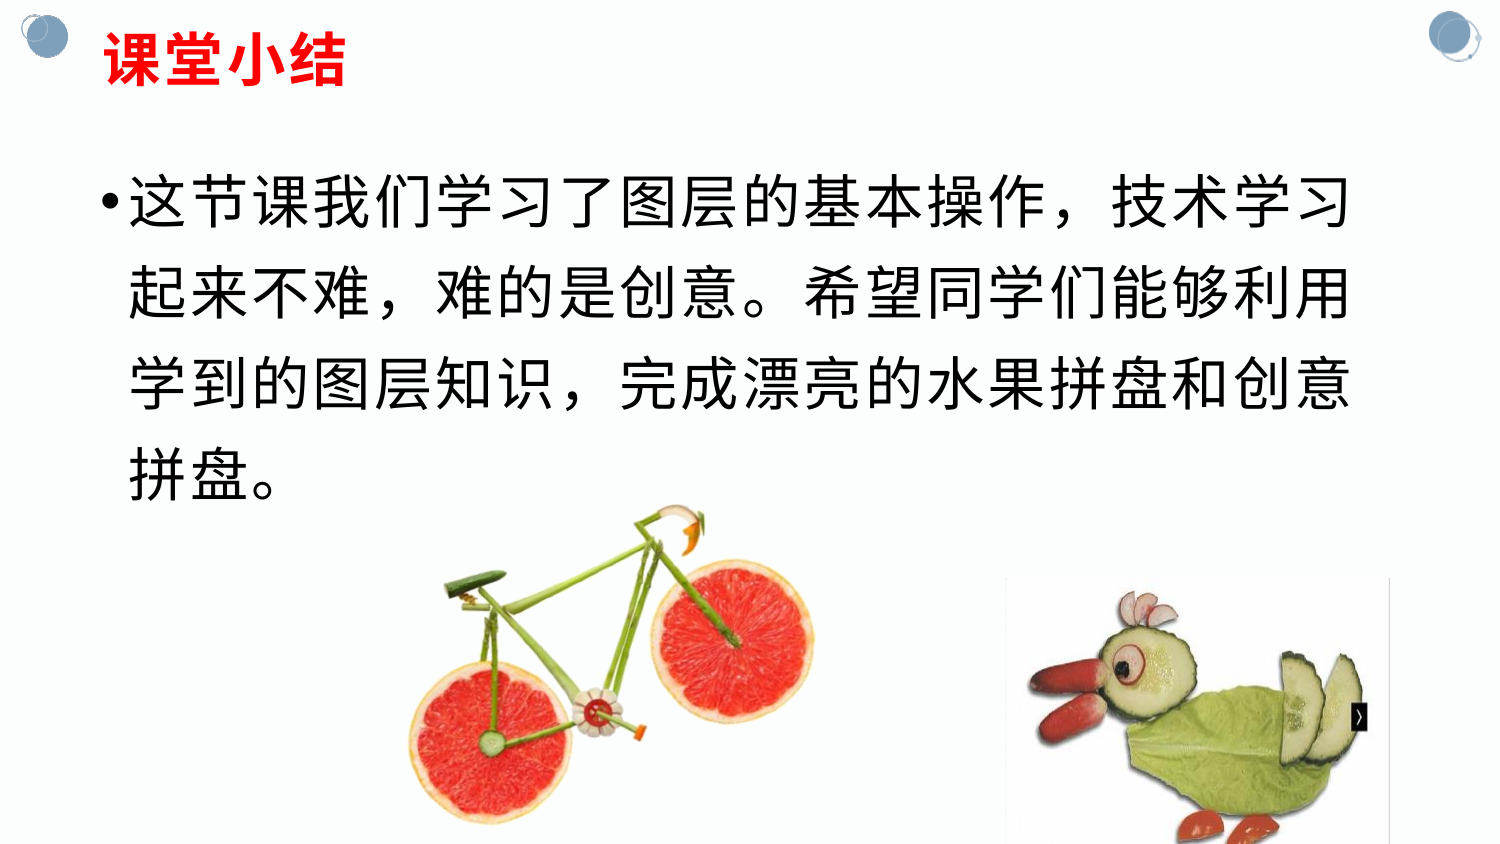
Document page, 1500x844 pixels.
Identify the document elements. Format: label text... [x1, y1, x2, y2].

picture [1411, 0, 1500, 73]
picture [1005, 578, 1390, 844]
picture [0, 0, 89, 73]
list 这节课我们学习了图层的基本操作，技术学习起来不难，难的是创意。希望同学们能够利用学到的图层知识，完成漂亮的水果拼盘和创意拼盘。 [86, 137, 1422, 548]
picture [330, 444, 868, 844]
title 课堂小结 [87, 31, 1423, 86]
